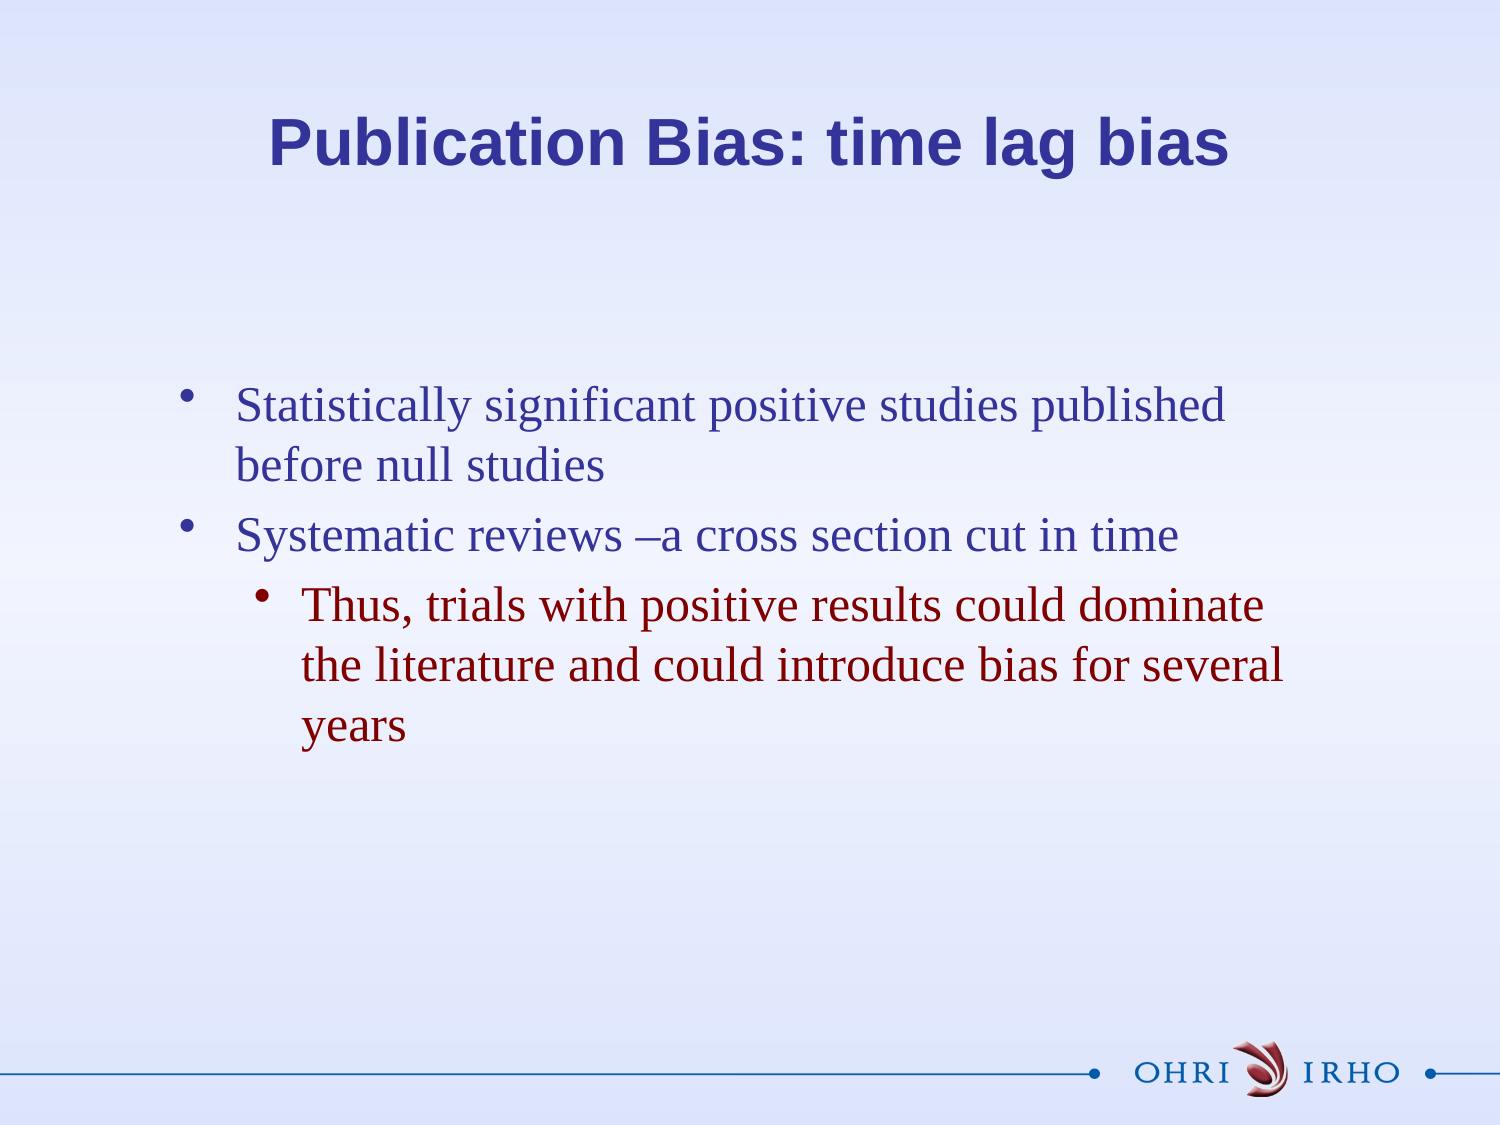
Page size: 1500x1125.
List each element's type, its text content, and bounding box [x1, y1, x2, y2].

picture [0, 0, 1500, 1125]
title Publication Bias: time lag bias [75, 45, 1425, 233]
list Statistically significant positive studies published before null studies Systematic reviews –a cross section cut in time Thus, trials with positive results could dominate the literature and could introduce bias for several years [164, 293, 1327, 844]
